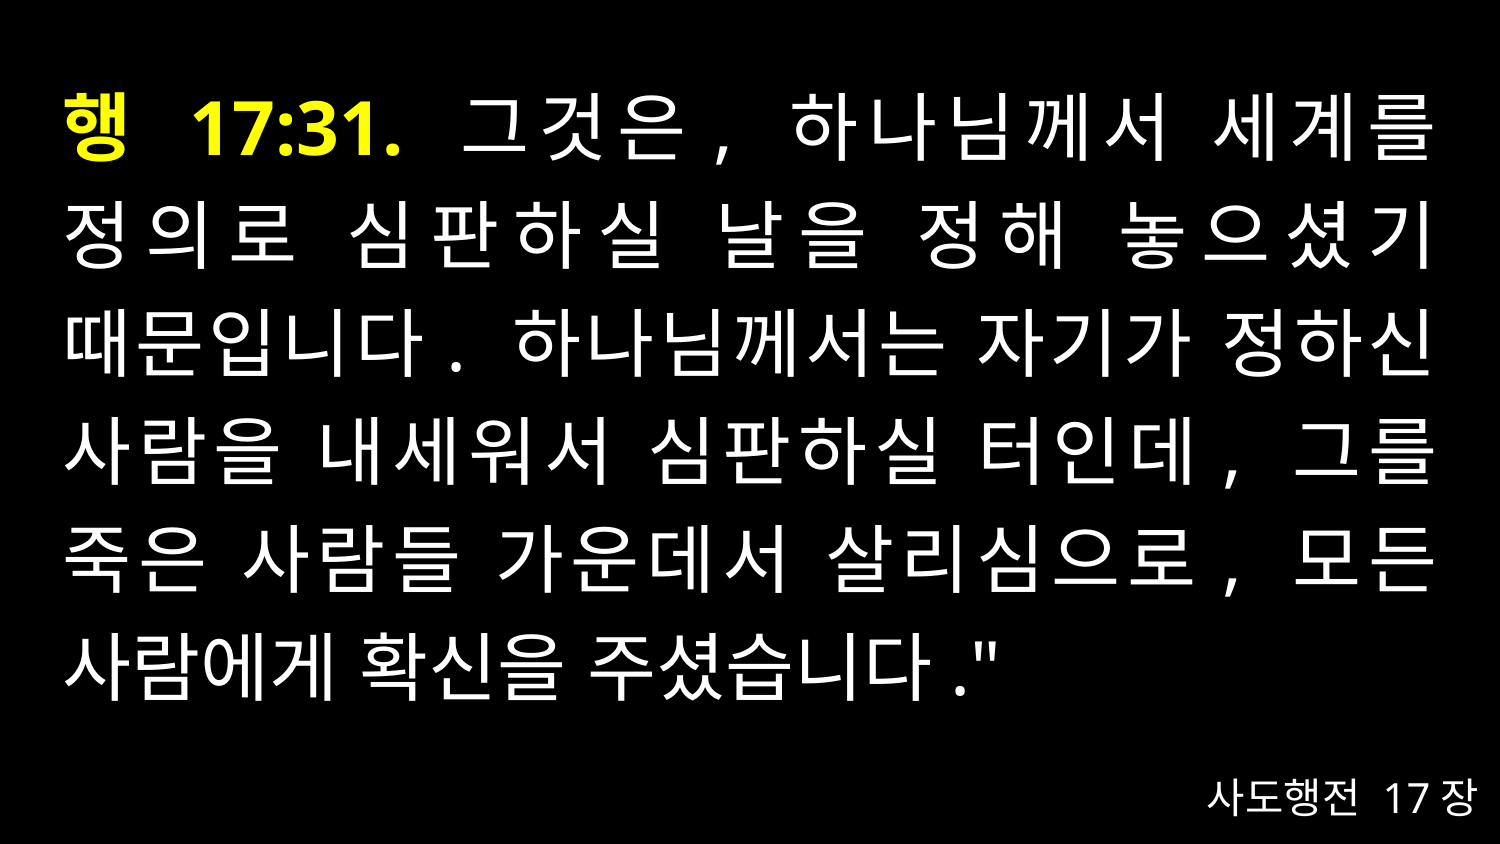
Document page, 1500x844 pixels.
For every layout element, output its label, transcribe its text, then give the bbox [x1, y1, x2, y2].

subtitle 사도행전 17장 [916, 770, 1500, 844]
title 행 17:31. 그것은, 하나님께서 세계를 정의로 심판하실 날을 정해 놓으셨기 때문입니다. 하나님께서는 자기가 정하신 사람을 내세워서 심판하실 터인데, 그를 죽은 사람들 가운데서 살리심으로, 모든 사람에게 확신을 주셨습니다." [0, 0, 1500, 844]
